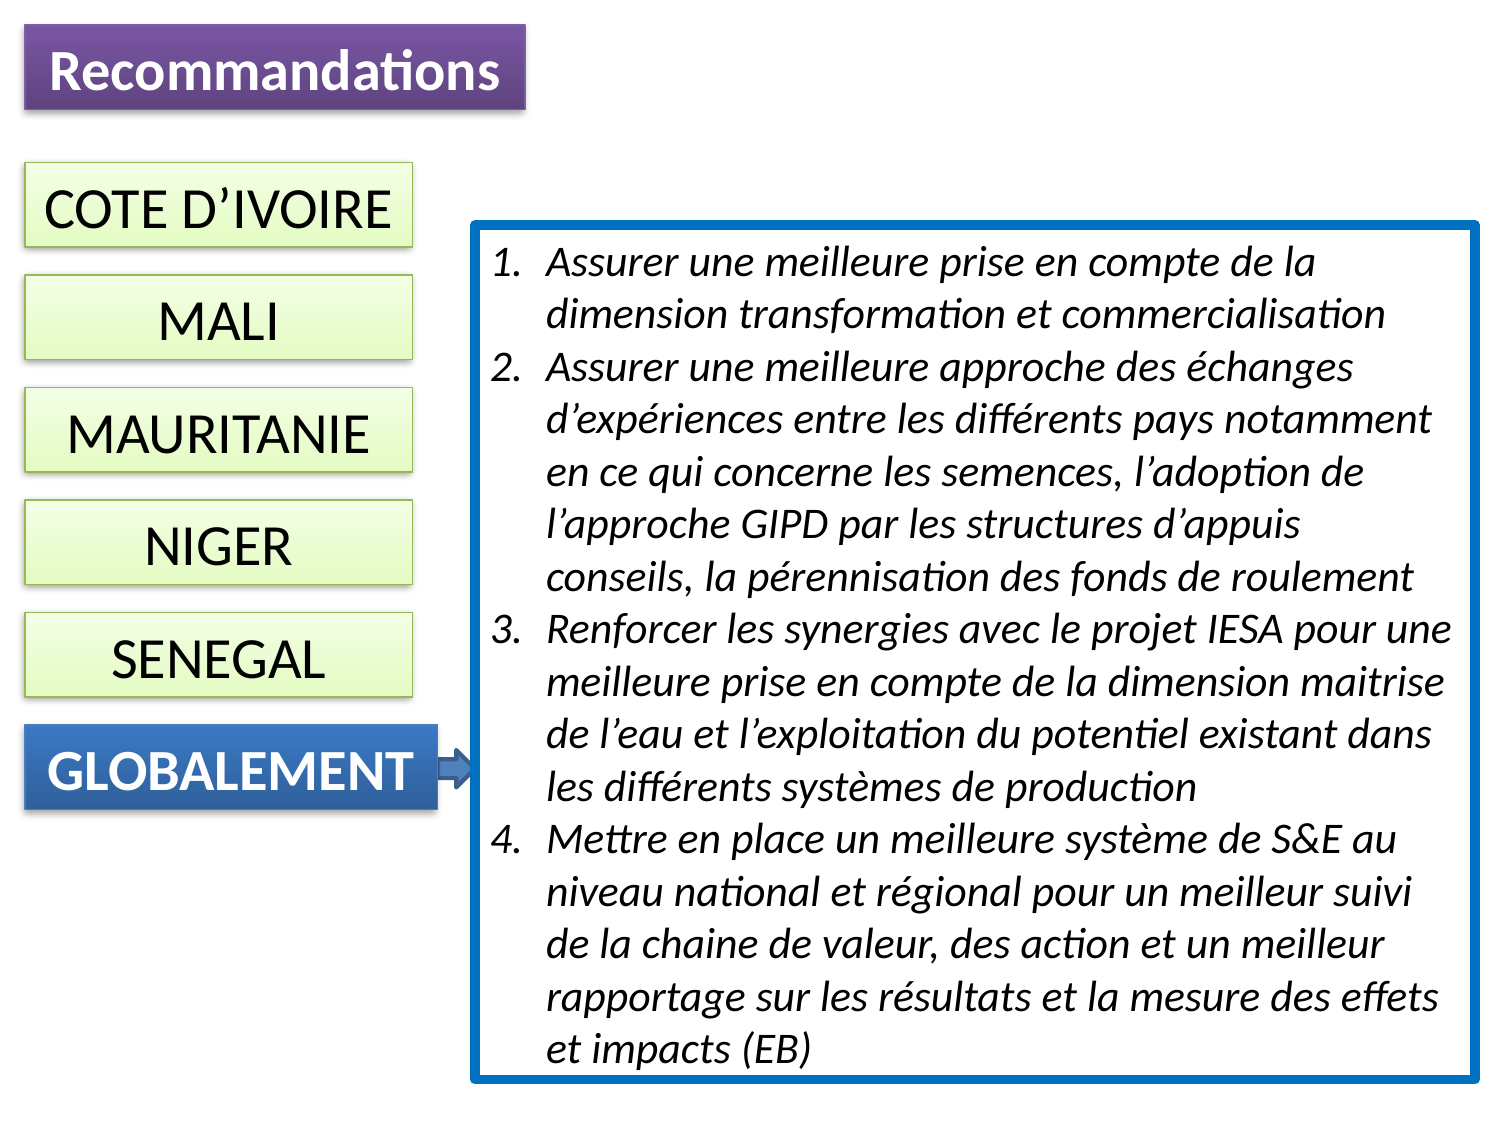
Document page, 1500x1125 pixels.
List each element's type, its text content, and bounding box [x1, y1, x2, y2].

text_box Assurer une meilleure prise en compte de la dimension transformation et commercialisation Assurer une meilleure approche des échanges d’expériences entre les différents pays notamment en ce qui concerne les semences, l’adoption de l’approche GIPD par les structures d’appuis conseils, la pérennisation des fonds de roulement Renforcer les synergies avec le projet IESA pour une meilleure prise en compte de la dimension maitrise de l’eau et l’exploitation du potentiel existant dans les différents systèmes de production Mettre en place un meilleure système de S&E au niveau national et régional pour un meilleur suivi de la chaine de valeur, des action et un meilleur rapportage sur les résultats et la mesure des effets et impacts (EB) [474, 224, 1475, 1080]
text_box GLOBALEMENT [24, 724, 438, 810]
text_box COTE D’IVOIRE [24, 162, 413, 248]
text_box MALI [24, 274, 413, 360]
text_box NIGER [24, 499, 413, 585]
text_box MAURITANIE [24, 387, 413, 473]
text_box Recommandations [24, 24, 526, 110]
text_box [441, 748, 474, 790]
text_box SENEGAL [24, 612, 413, 698]
